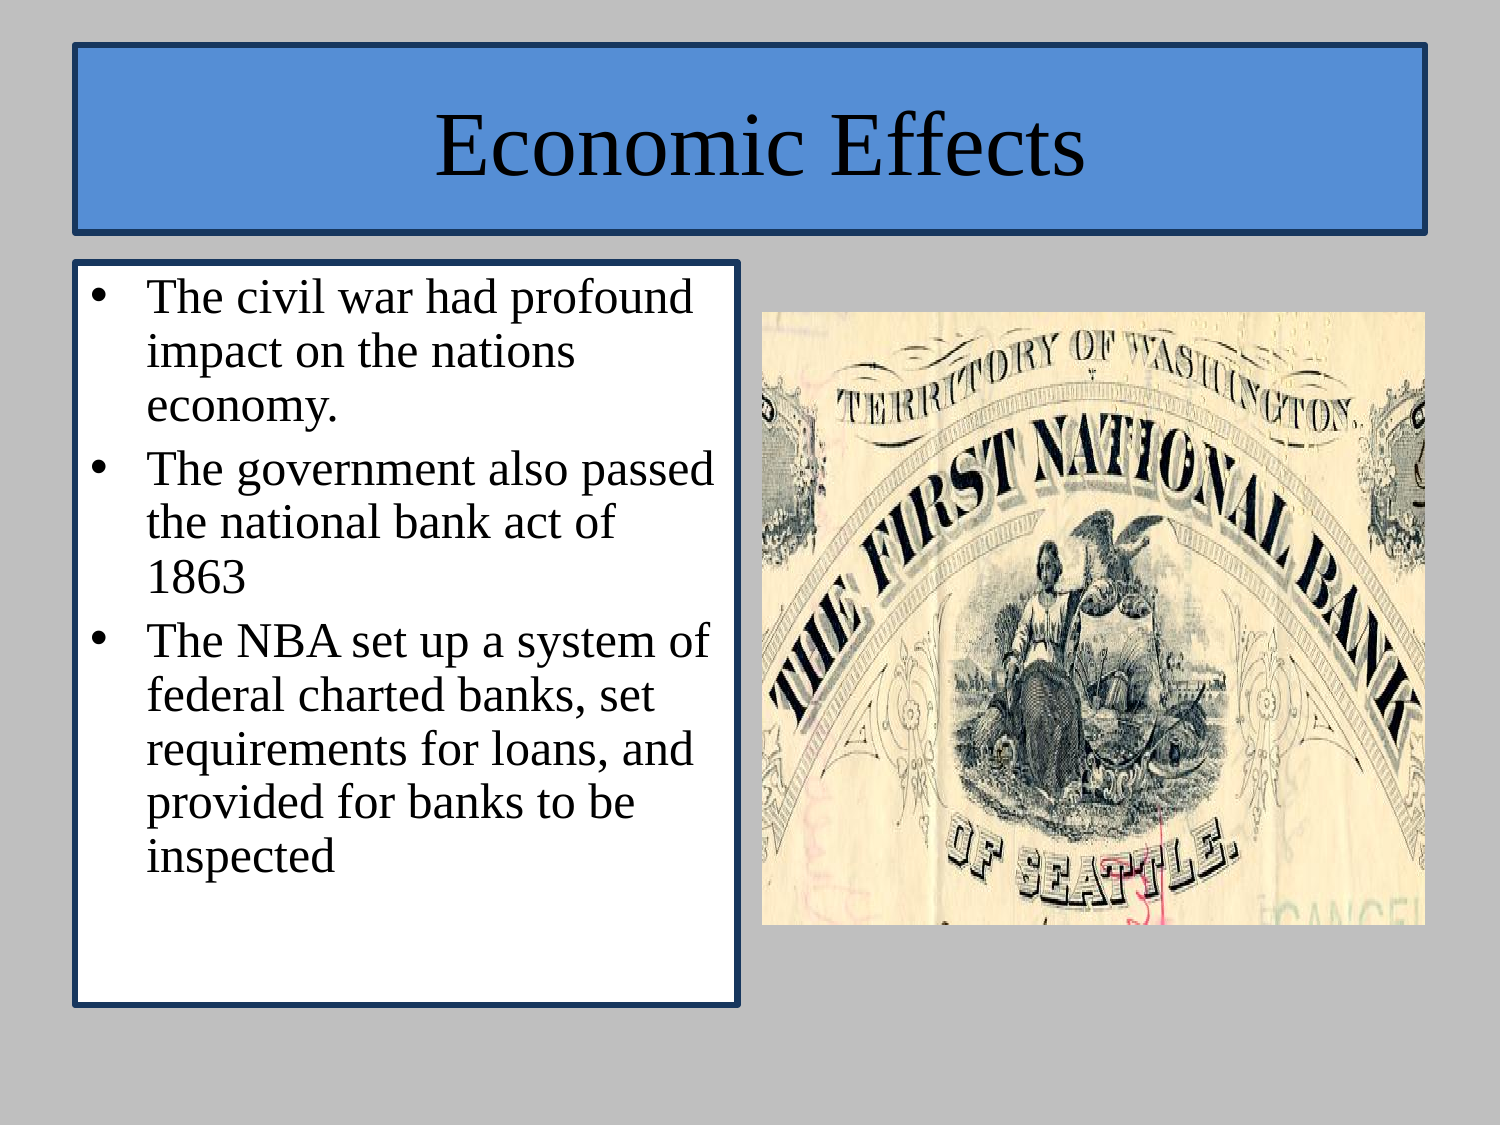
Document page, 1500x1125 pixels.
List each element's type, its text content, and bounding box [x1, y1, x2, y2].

title Economic Effects [75, 45, 1425, 233]
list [762, 312, 1426, 926]
list The civil war had profound impact on the nations economy. The government also passed the national bank act of 1863 The NBA set up a system of federal charted banks, set requirements for loans, and provided for banks to be inspected [75, 262, 738, 1005]
